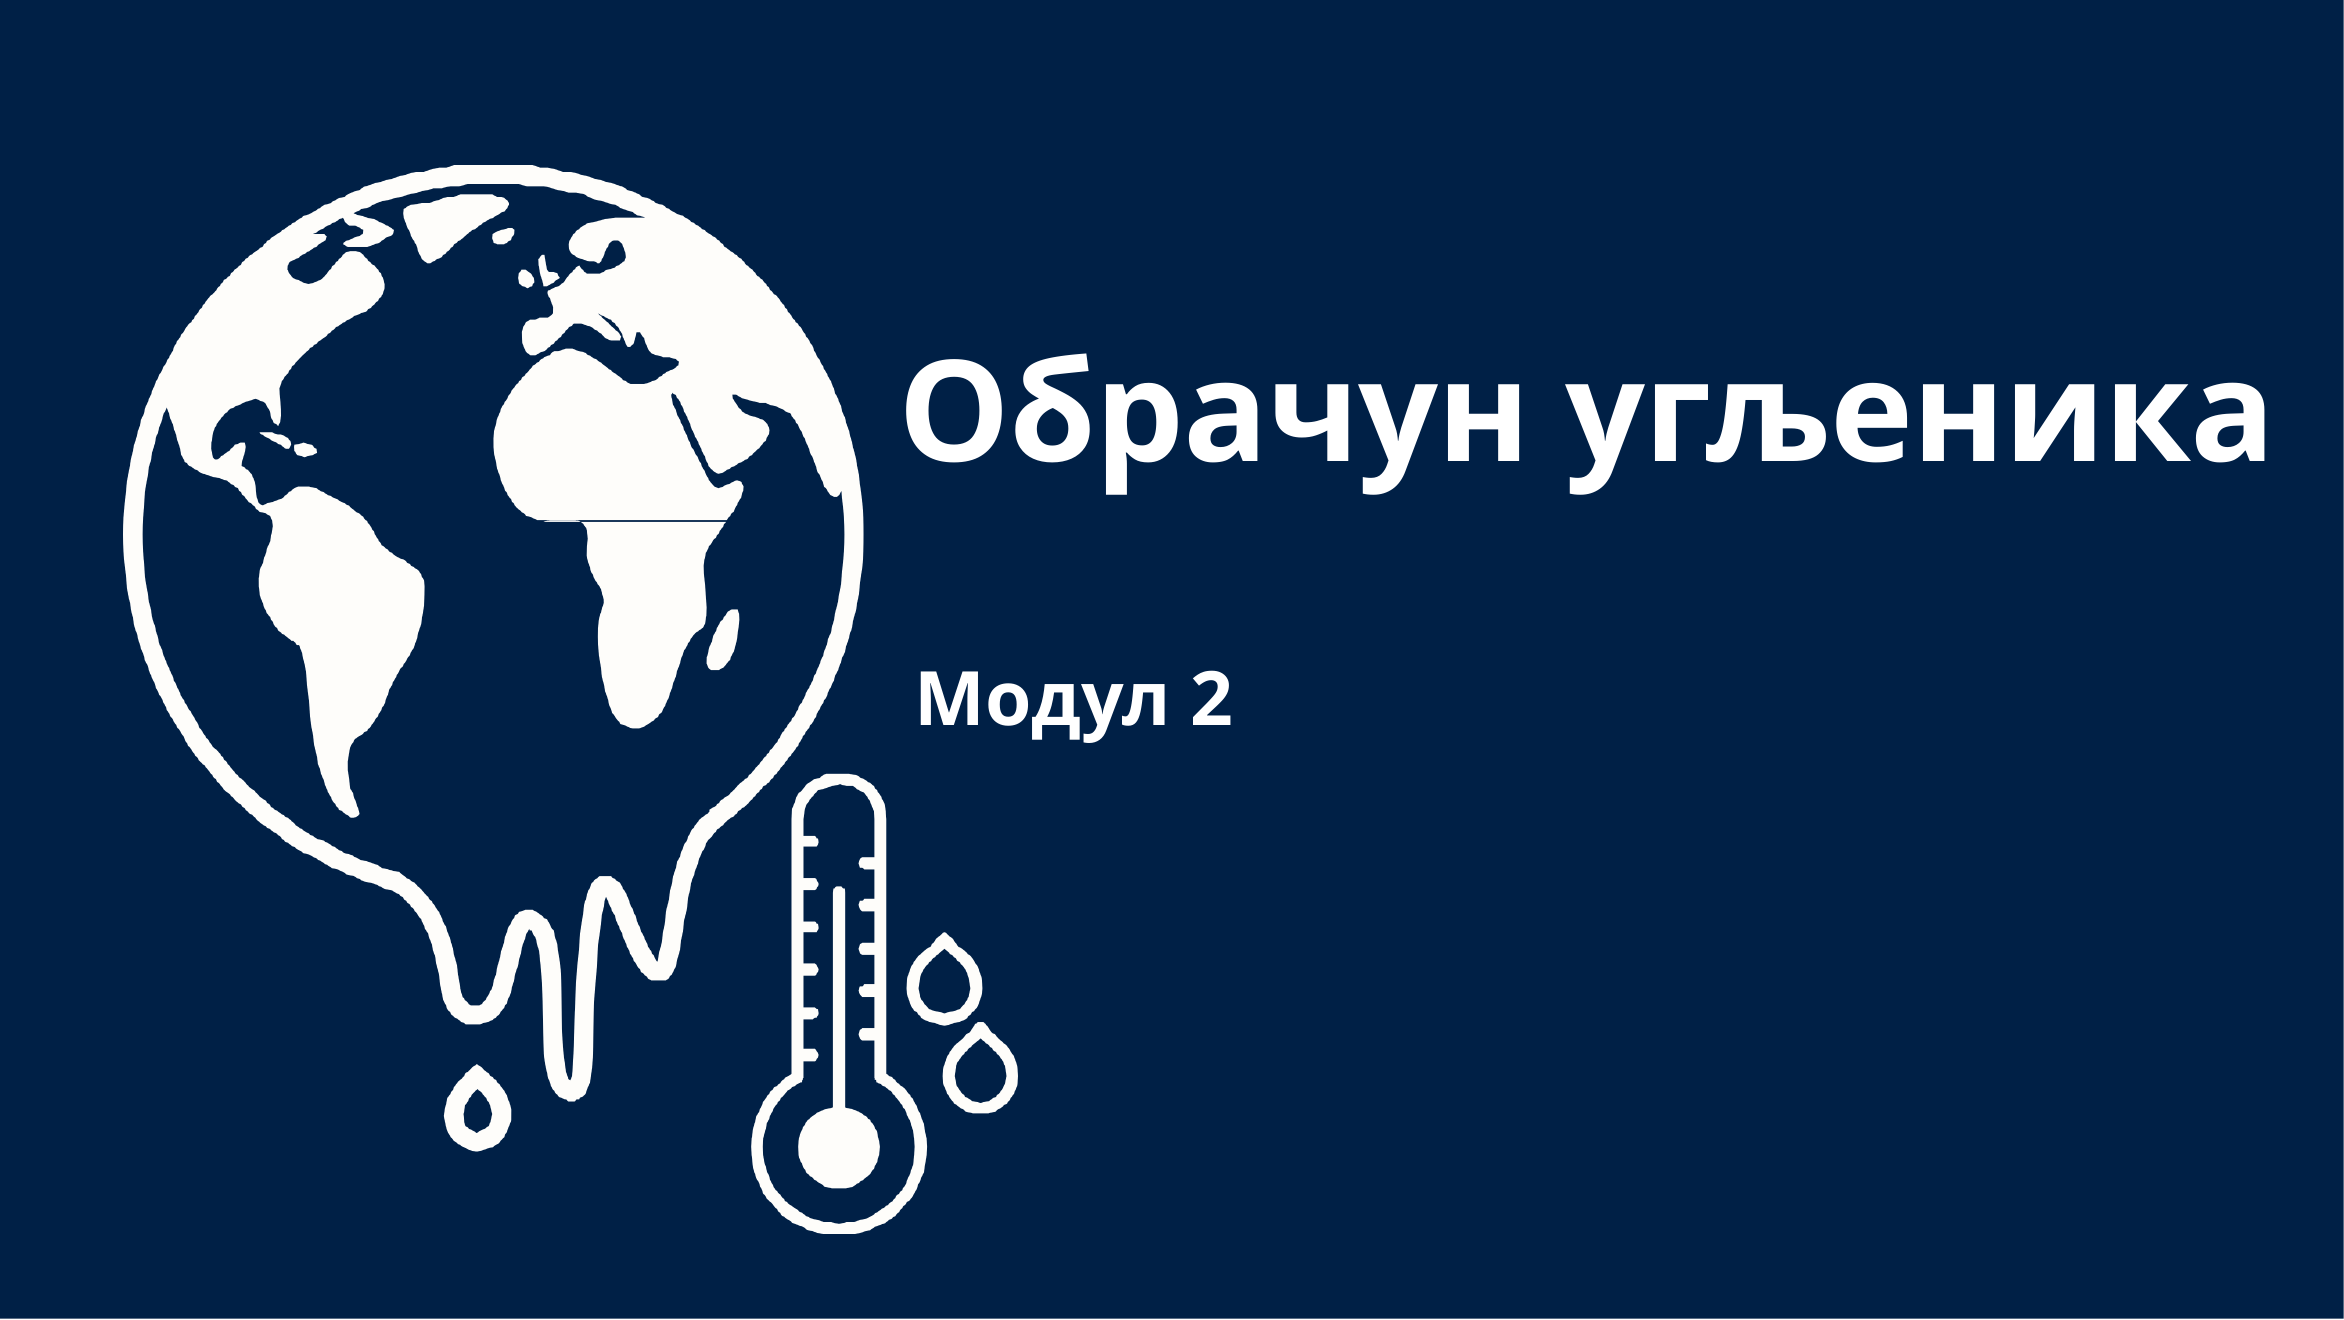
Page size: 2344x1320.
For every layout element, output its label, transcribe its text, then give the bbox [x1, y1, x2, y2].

picture [122, 165, 1018, 1235]
title Обрачун угљеника Модул 2 [1022, 322, 2285, 741]
